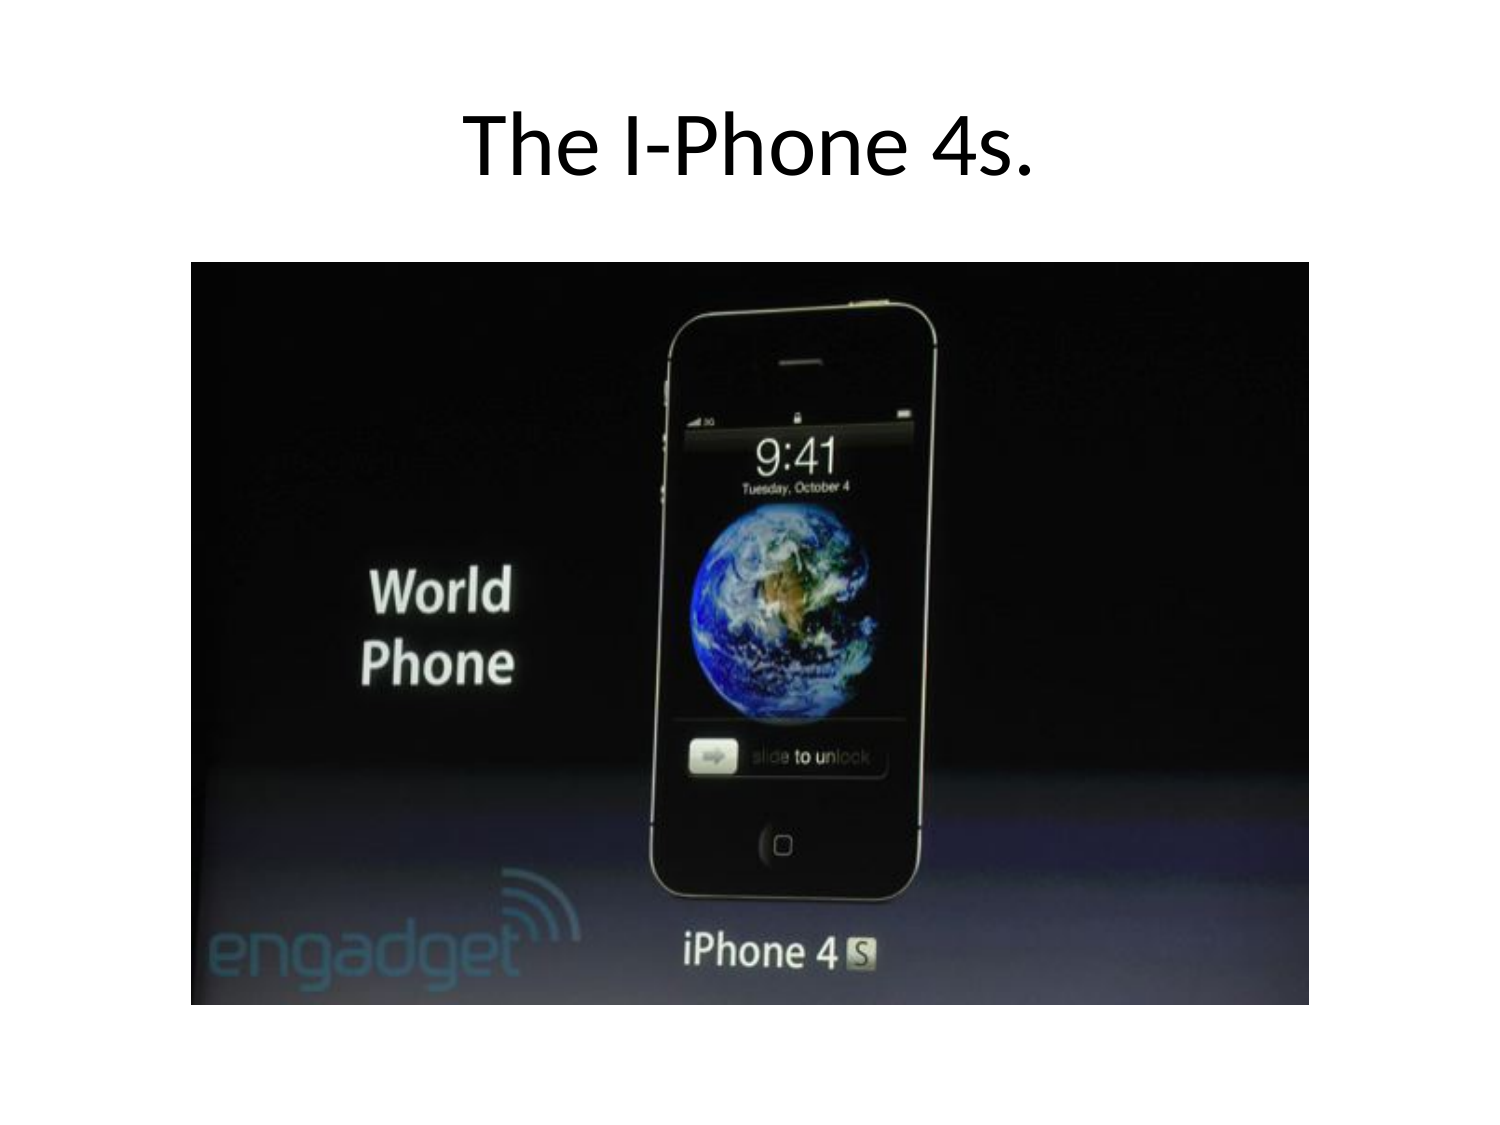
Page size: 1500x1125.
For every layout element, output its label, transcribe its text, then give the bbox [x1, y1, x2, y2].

title The I-Phone 4s. [75, 45, 1425, 233]
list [191, 262, 1309, 1006]
